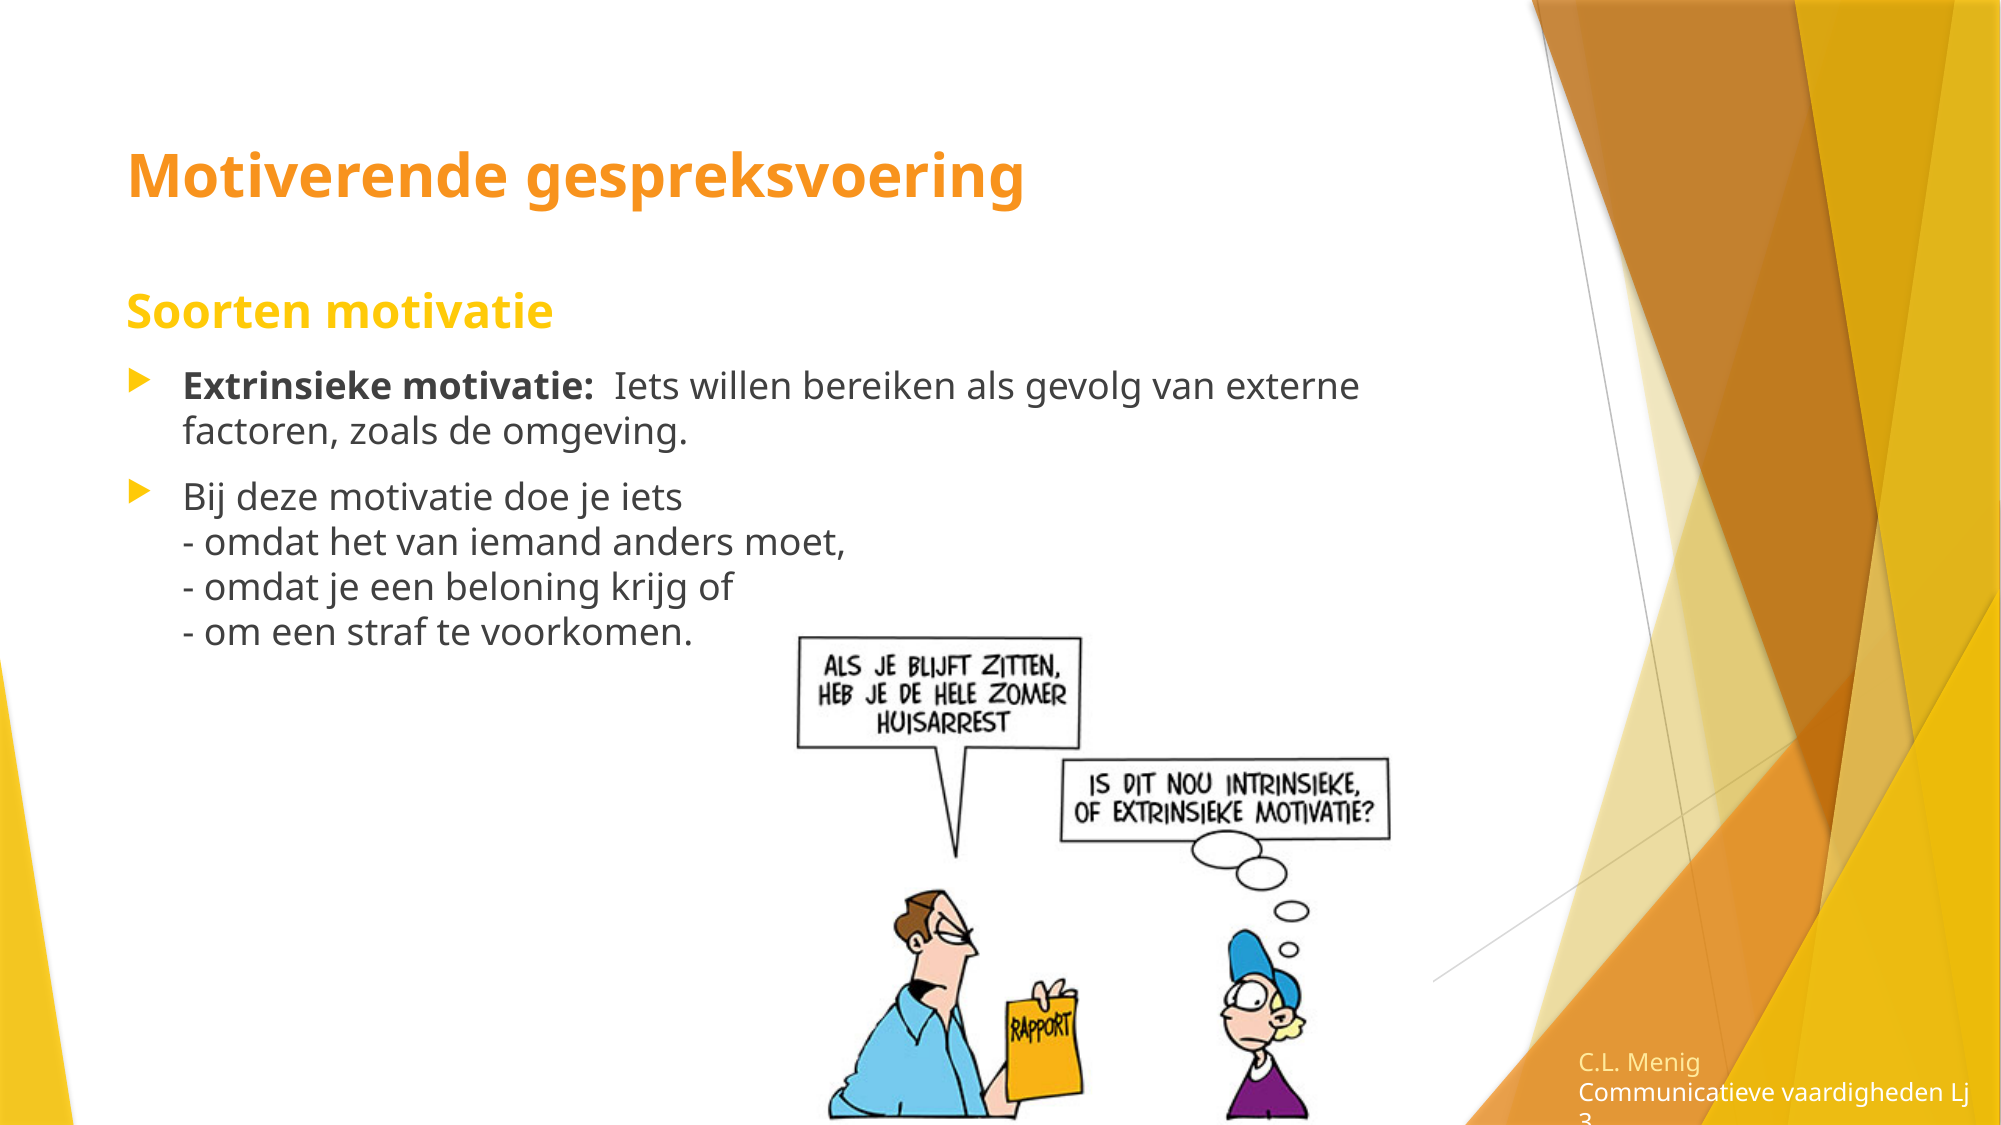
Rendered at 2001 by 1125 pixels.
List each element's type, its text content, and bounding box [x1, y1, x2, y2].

text_box C.L. Menig Communicatieve vaardigheden Lj 3 [1563, 1038, 2000, 1125]
text_box Motiverende gespreksvoering Soorten motivatie [111, 129, 1522, 347]
picture [755, 631, 1434, 1125]
list Extrinsieke motivatie: Iets willen bereiken als gevolg van externe factoren, zoals de omgeving. Bij deze motivatie doe je iets - omdat het van iemand anders moet, - omdat je een beloning krijg of - om een straf te voorkomen. [111, 354, 1522, 992]
